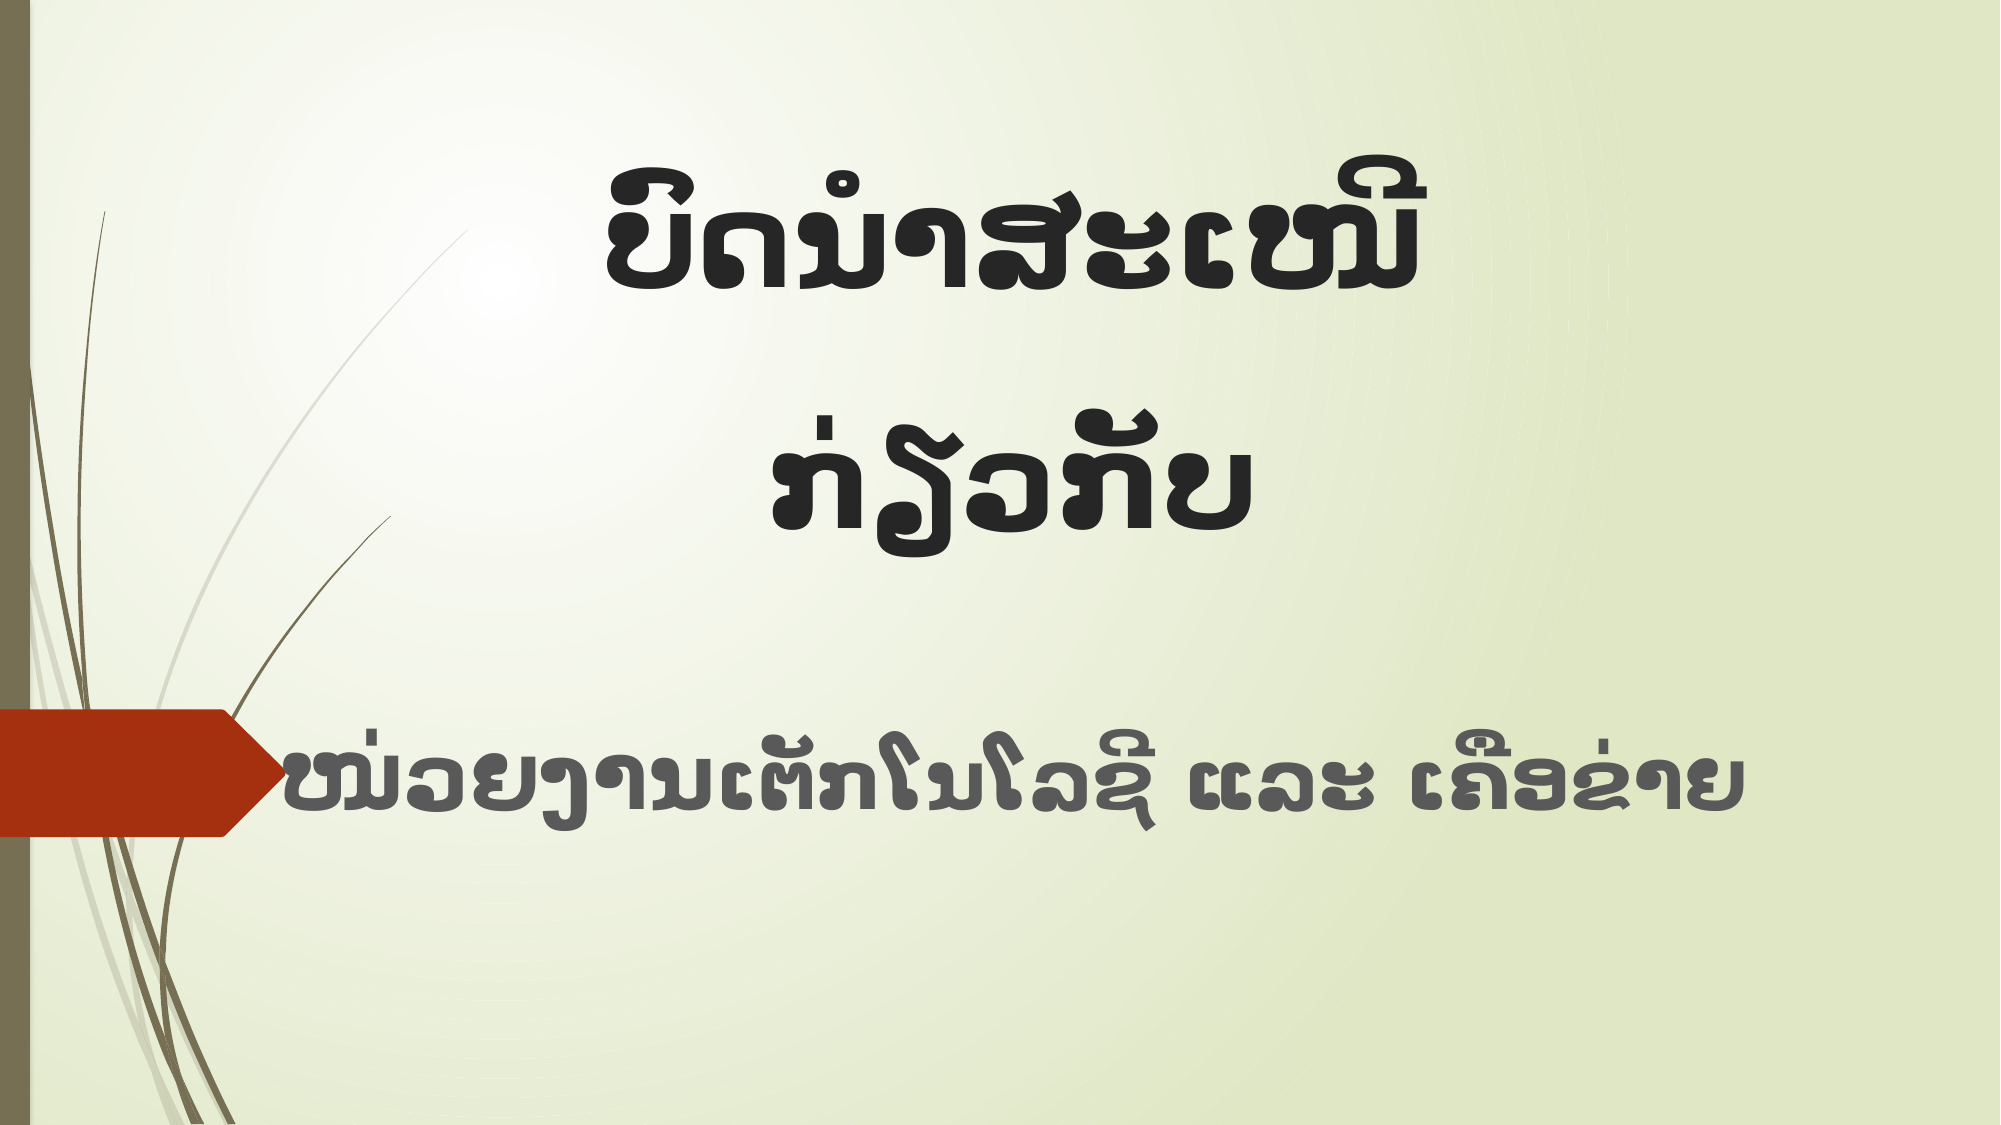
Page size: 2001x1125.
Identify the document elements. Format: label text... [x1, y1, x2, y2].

title ບົດນຳສະເໜີ ກ່ຽວກັບ [146, 65, 1882, 563]
subtitle ໜ່ວຍງານເຕັກໂນໂລຊີ ແລະ ເຄືອຂ່າຍ [188, 678, 1839, 868]
